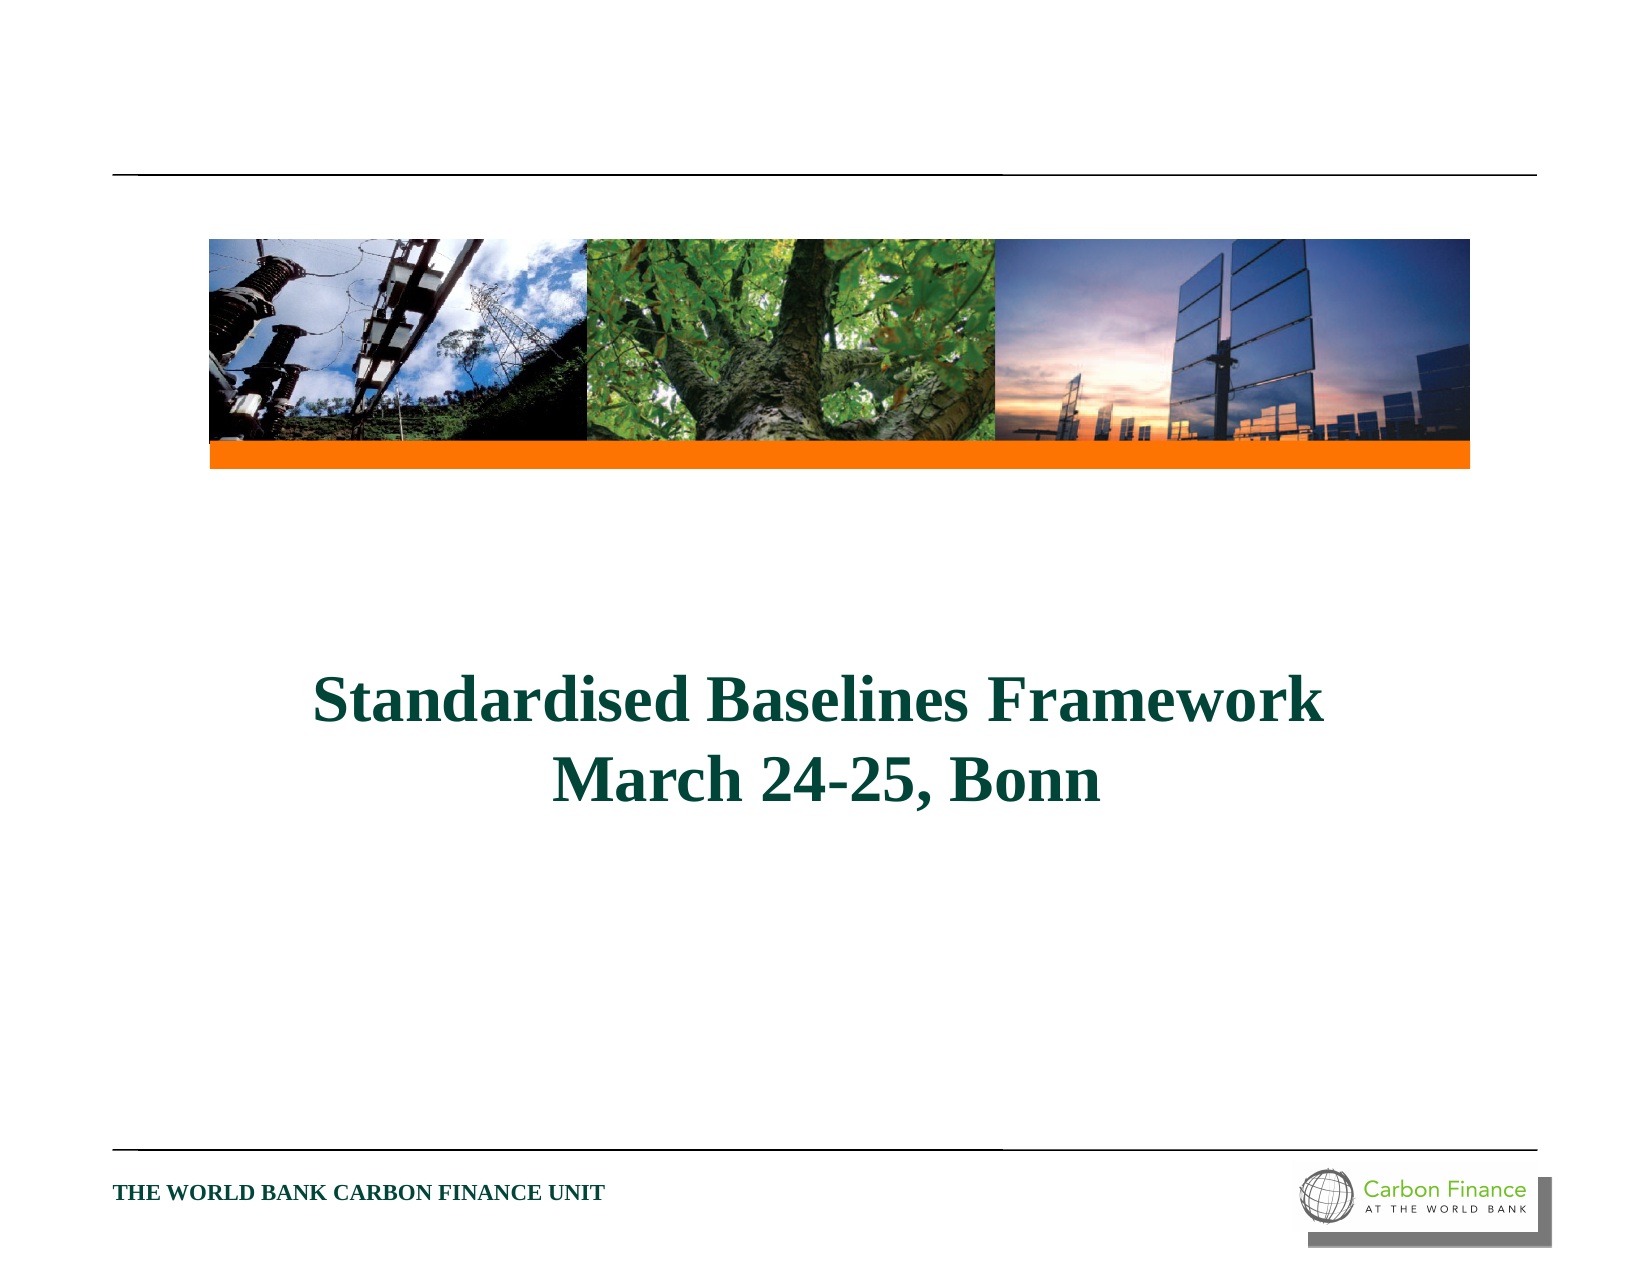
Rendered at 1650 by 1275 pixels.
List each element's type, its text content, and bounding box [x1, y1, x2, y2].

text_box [209, 239, 1471, 470]
picture [1292, 1161, 1538, 1232]
text_box Standardised Baselines Framework March 24-25, Bonn [114, 742, 1540, 907]
